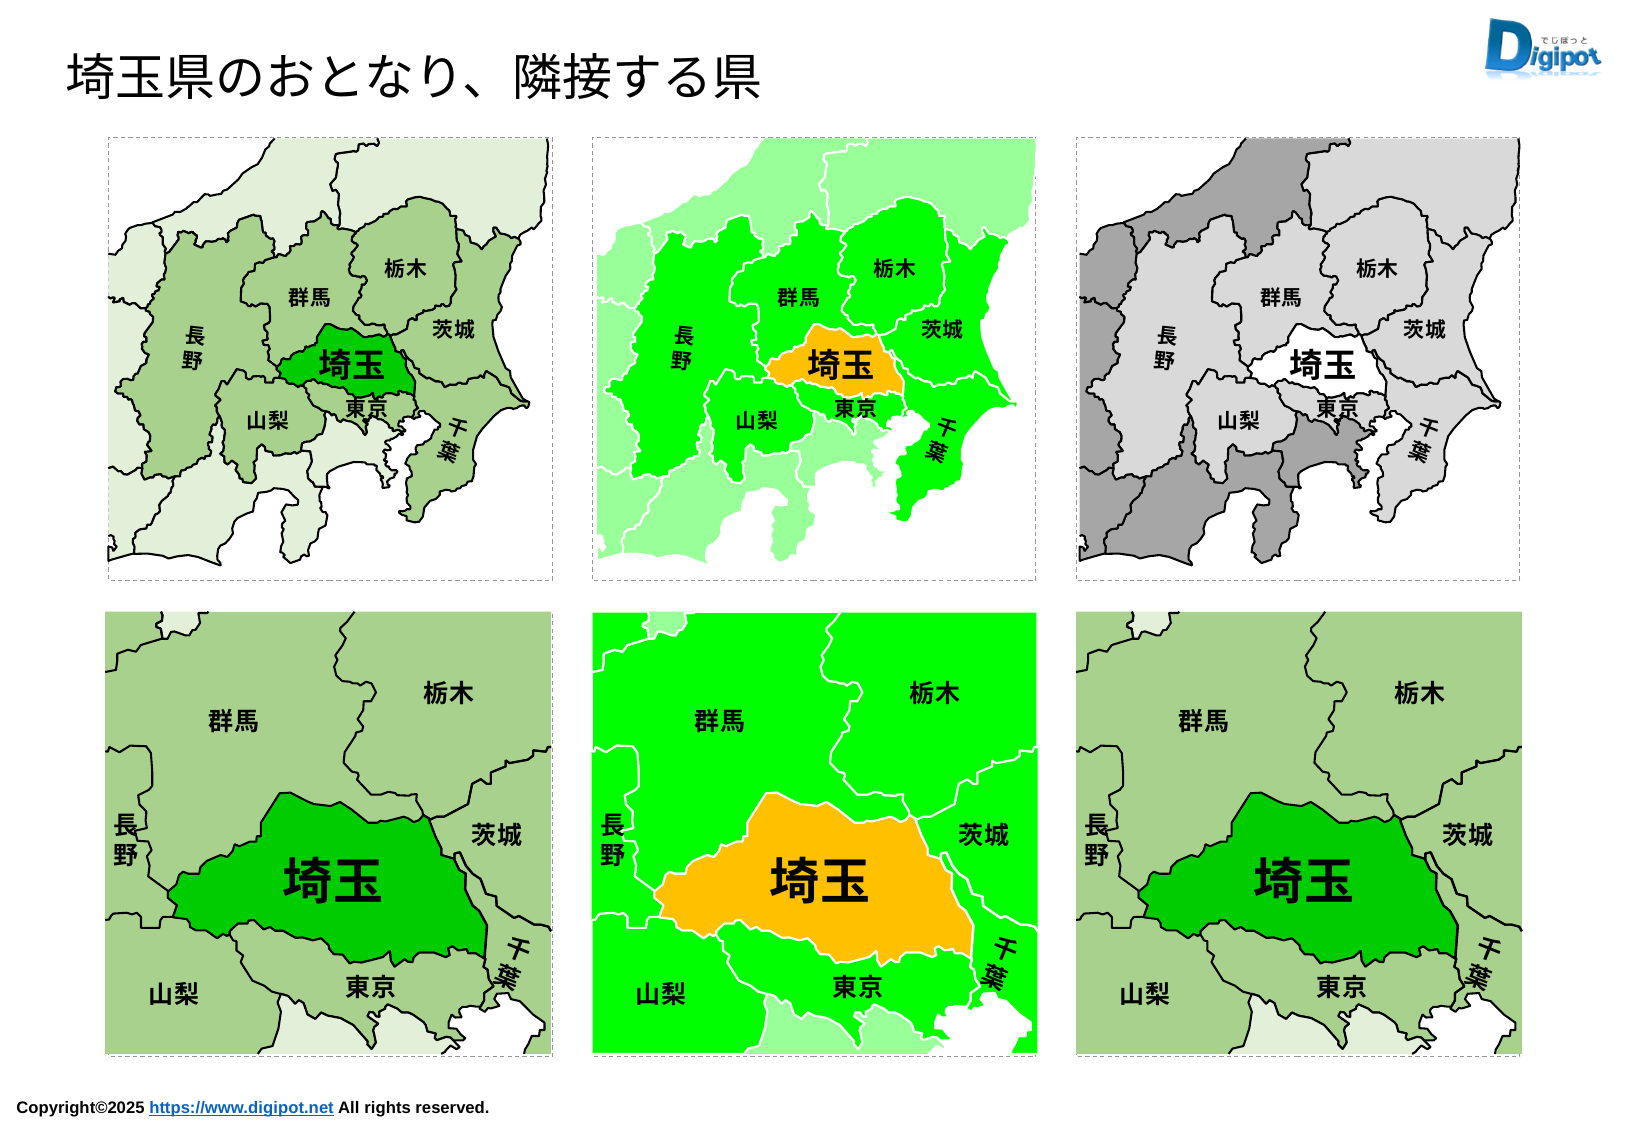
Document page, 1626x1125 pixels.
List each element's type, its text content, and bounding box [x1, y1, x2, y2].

text_box 埼玉県のおとなり、隣接する県 [50, 38, 777, 113]
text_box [108, 138, 549, 566]
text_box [105, 611, 552, 1054]
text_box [597, 138, 1037, 566]
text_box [591, 611, 1038, 1054]
picture [1485, 18, 1602, 82]
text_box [1079, 138, 1520, 566]
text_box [1076, 611, 1522, 1054]
